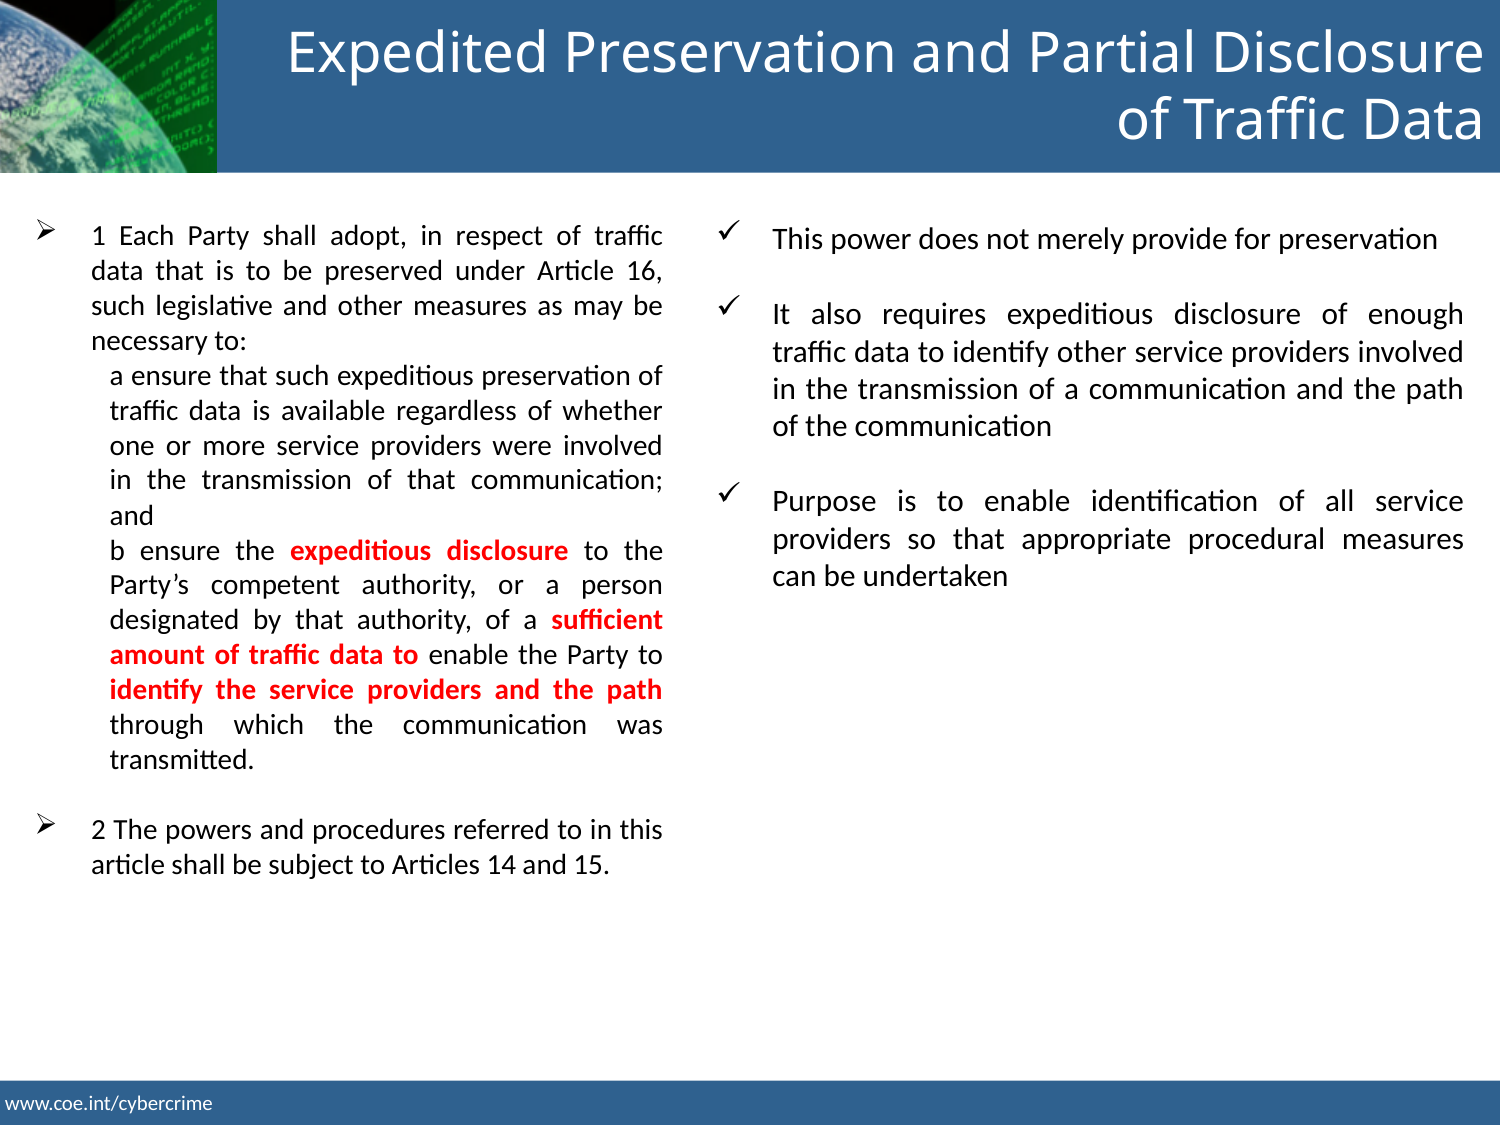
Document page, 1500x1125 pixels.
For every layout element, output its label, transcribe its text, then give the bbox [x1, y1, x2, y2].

text_box This power does not merely provide for preservation It also requires expeditious disclosure of enough traffic data to identify other service providers involved in the transmission of a communication and the path of the communication Purpose is to enable identification of all service providers so that appropriate procedural measures can be undertaken [701, 211, 1480, 601]
text_box 1 Each Party shall adopt, in respect of traffic data that is to be preserved under Article 16, such legislative and other measures as may be necessary to: a ensure that such expeditious preservation of traffic data is available regardless of whether one or more service providers were involved in the transmission of that communication; and b ensure the expeditious disclosure to the Party’s competent authority, or a person designated by that authority, of a sufficient amount of traffic data to enable the Party to identify the service providers and the path through which the communication was transmitted. 2 The powers and procedures referred to in this article shall be subject to Articles 14 and 15. [19, 208, 679, 888]
picture [0, 0, 217, 173]
text_box Expedited Preservation and Partial Disclosure of Traffic Data [247, 8, 1500, 159]
